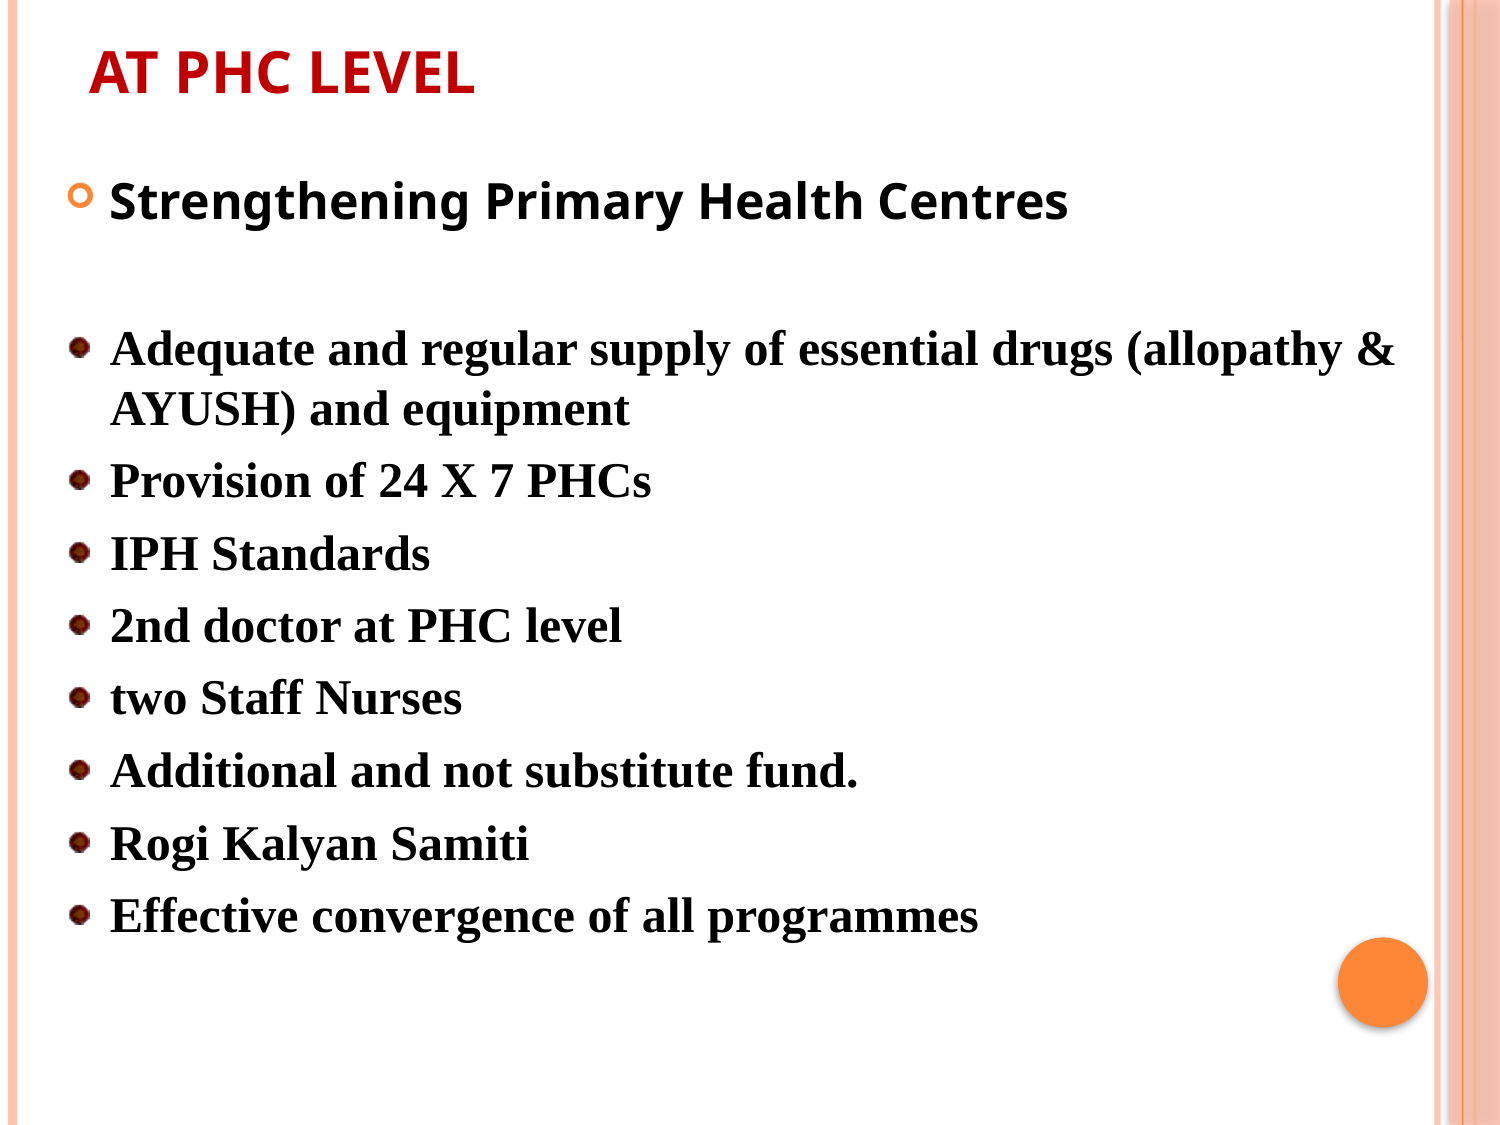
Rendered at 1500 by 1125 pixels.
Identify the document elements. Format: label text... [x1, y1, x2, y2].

title At PHC level [75, 45, 1300, 113]
picture [64, 537, 90, 563]
picture [64, 465, 90, 490]
picture [64, 827, 90, 853]
picture [64, 610, 90, 635]
picture [64, 682, 90, 708]
picture [64, 900, 90, 925]
list Strengthening Primary Health Centres Adequate and regular supply of essential drugs (allopathy & AYUSH) and equipment Provision of 24 X 7 PHCs IPH Standards 2nd doctor at PHC level two Staff Nurses Additional and not substitute fund. Rogi Kalyan Samiti Effective convergence of all programmes [50, 162, 1475, 1062]
picture [64, 332, 90, 358]
picture [64, 755, 90, 780]
